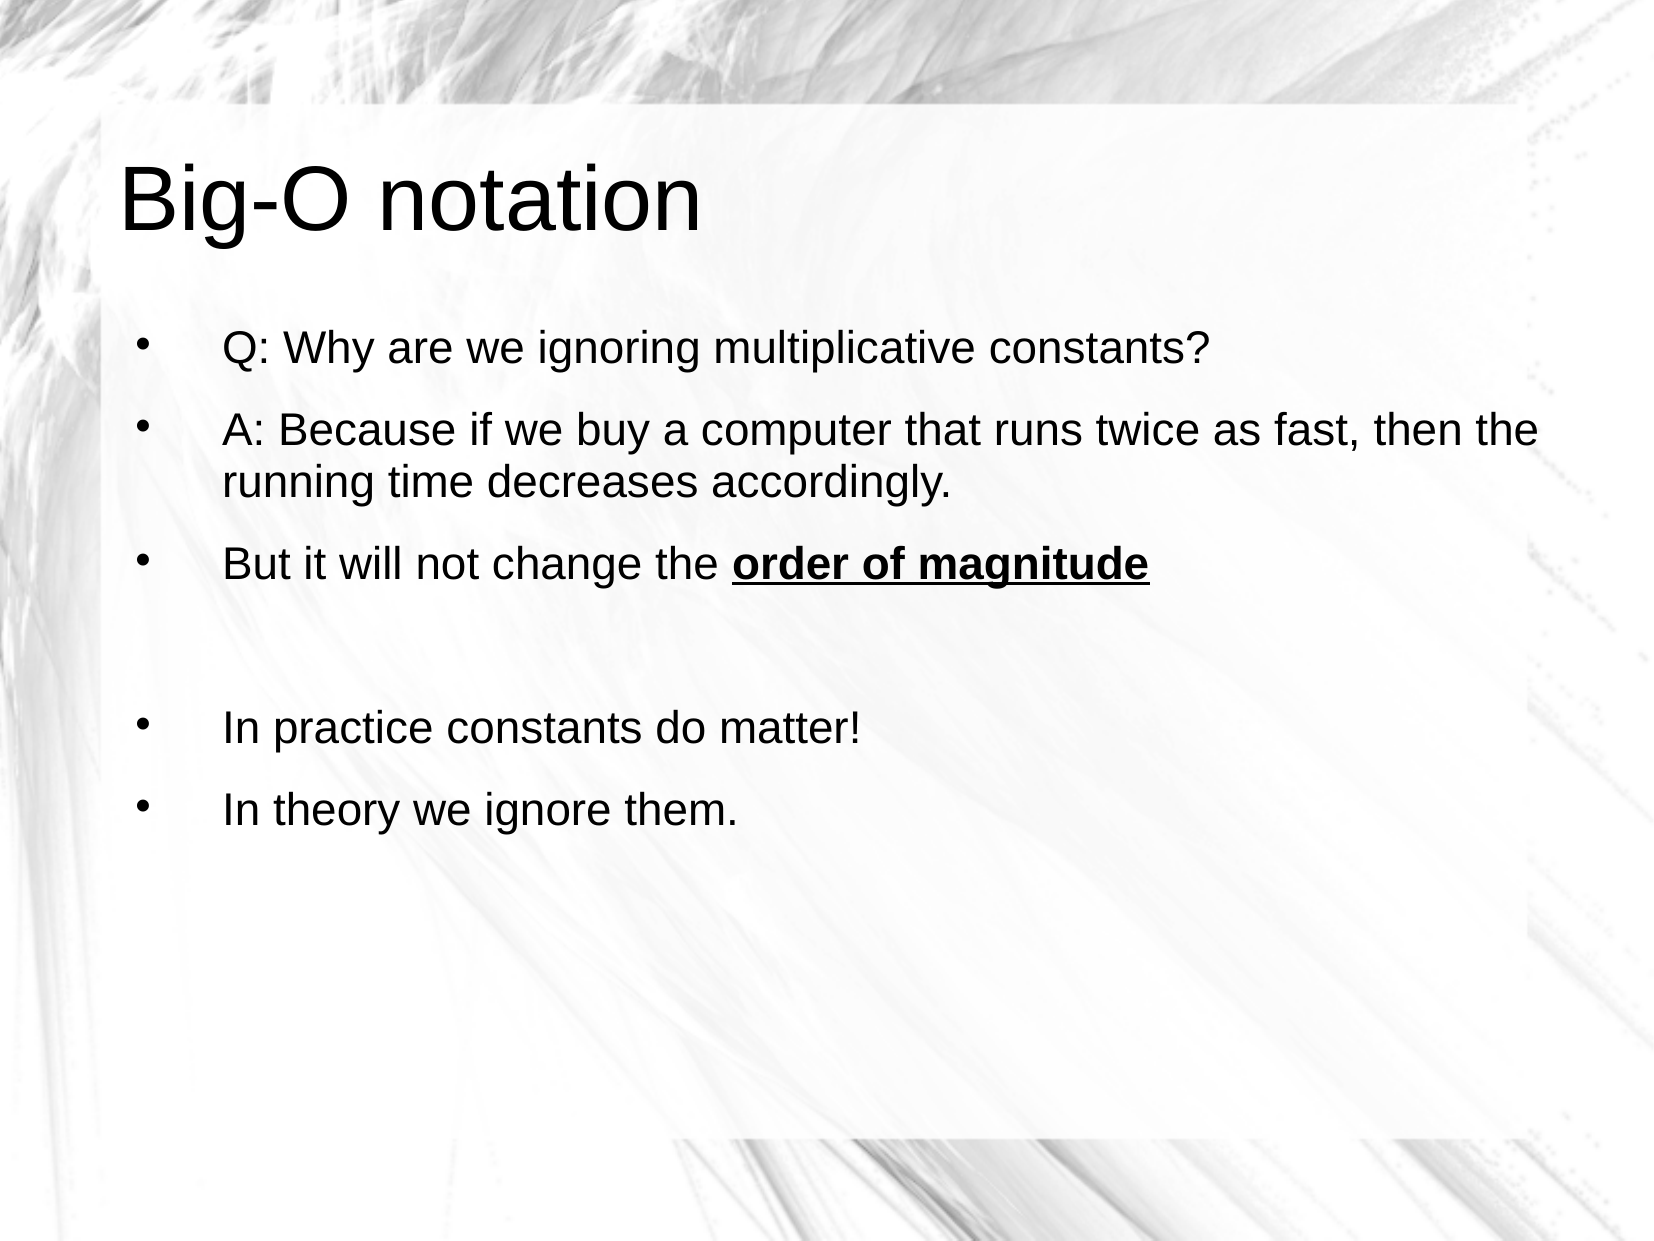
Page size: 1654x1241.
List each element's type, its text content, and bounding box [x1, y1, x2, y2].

picture [0, 0, 1654, 1241]
list Q: Why are we ignoring multiplicative constants? A: Because if we buy a computer that runs twice as fast, then the running time decreases accordingly. But it will not change the order of magnitude In practice constants do matter! In theory we ignore them. [118, 319, 1571, 1109]
title Big-O notation [118, 112, 1506, 281]
